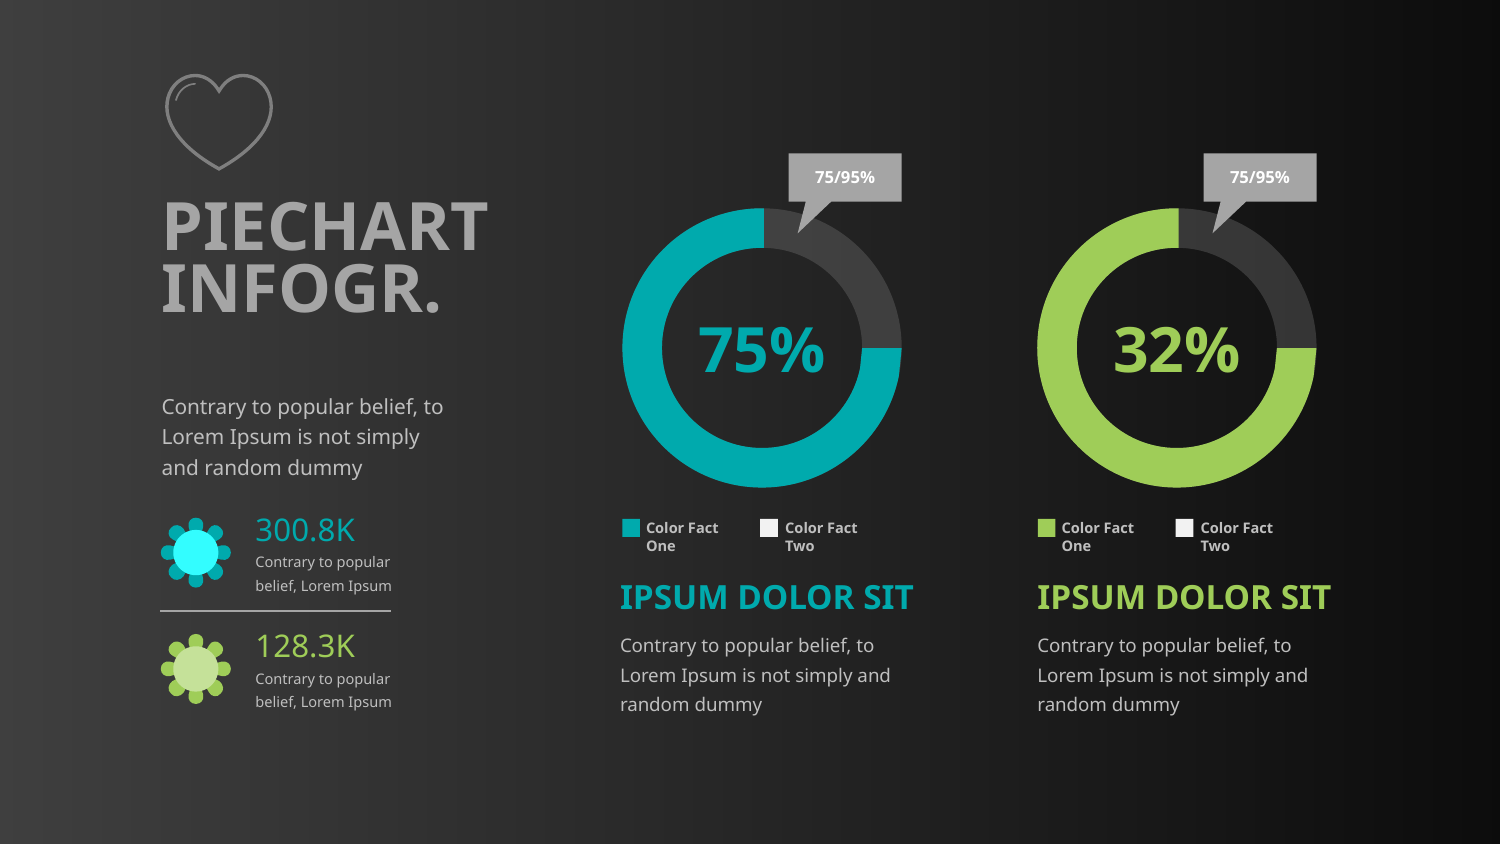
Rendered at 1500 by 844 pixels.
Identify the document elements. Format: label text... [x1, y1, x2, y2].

text_box Contrary to popular belief, to Lorem Ipsum is not simply and random dummy [608, 620, 935, 708]
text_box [622, 513, 902, 543]
text_box 300.8K [244, 504, 377, 541]
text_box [1037, 153, 1317, 488]
text_box Contrary to popular belief, Lorem Ipsum [244, 658, 428, 708]
text_box Contrary to popular belief, to Lorem Ipsum is not simply and random dummy [150, 381, 467, 470]
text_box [622, 153, 902, 488]
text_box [1037, 513, 1317, 543]
text_box Contrary to popular belief, to Lorem Ipsum is not simply and random dummy [1026, 620, 1353, 708]
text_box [160, 517, 232, 588]
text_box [160, 633, 232, 705]
text_box IPSUM DOLOR SIT [608, 570, 935, 620]
text_box IPSUM DOLOR SIT [1026, 570, 1353, 620]
text_box Contrary to popular belief, Lorem Ipsum [244, 541, 428, 592]
text_box PIECHART INFOGR. [150, 194, 507, 360]
text_box [165, 73, 273, 171]
text_box 128.3K [244, 621, 377, 658]
text_box [0, 0, 1500, 844]
